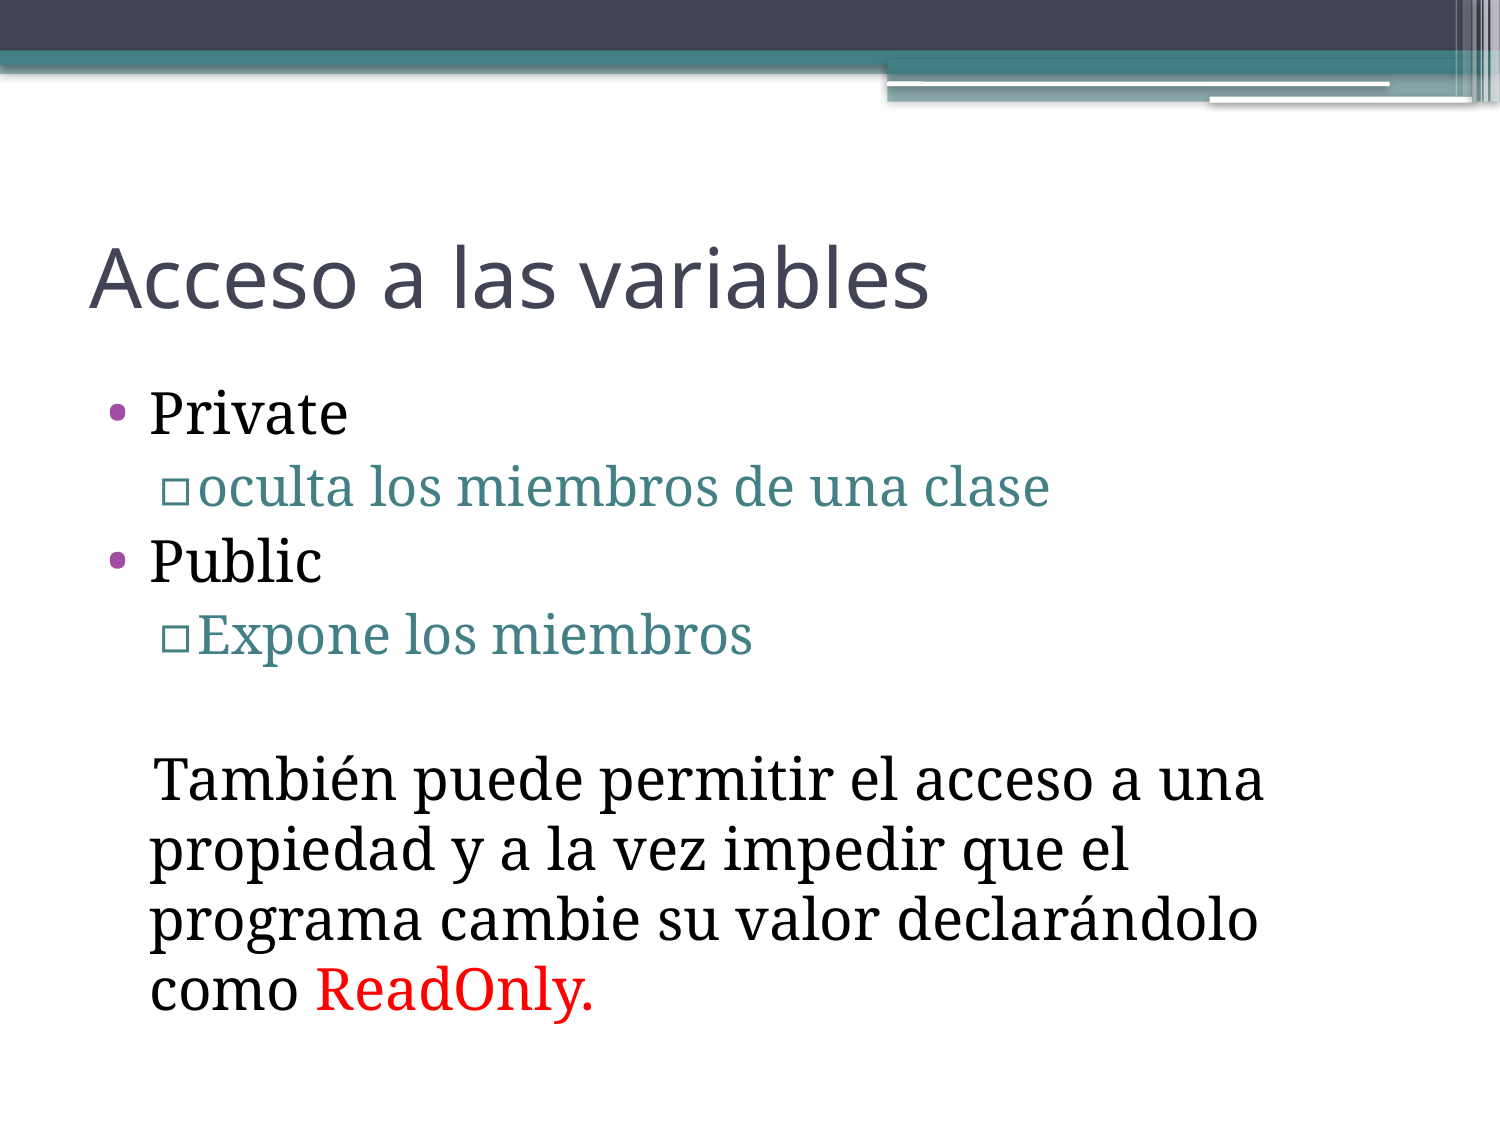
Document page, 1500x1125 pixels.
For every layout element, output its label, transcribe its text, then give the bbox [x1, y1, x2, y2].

title Acceso a las variables [75, 187, 1425, 363]
list Private oculta los miembros de una clase Public Expone los miembros También puede permitir el acceso a una propiedad y a la vez impedir que el programa cambie su valor declarándolo como ReadOnly. [75, 368, 1425, 1079]
